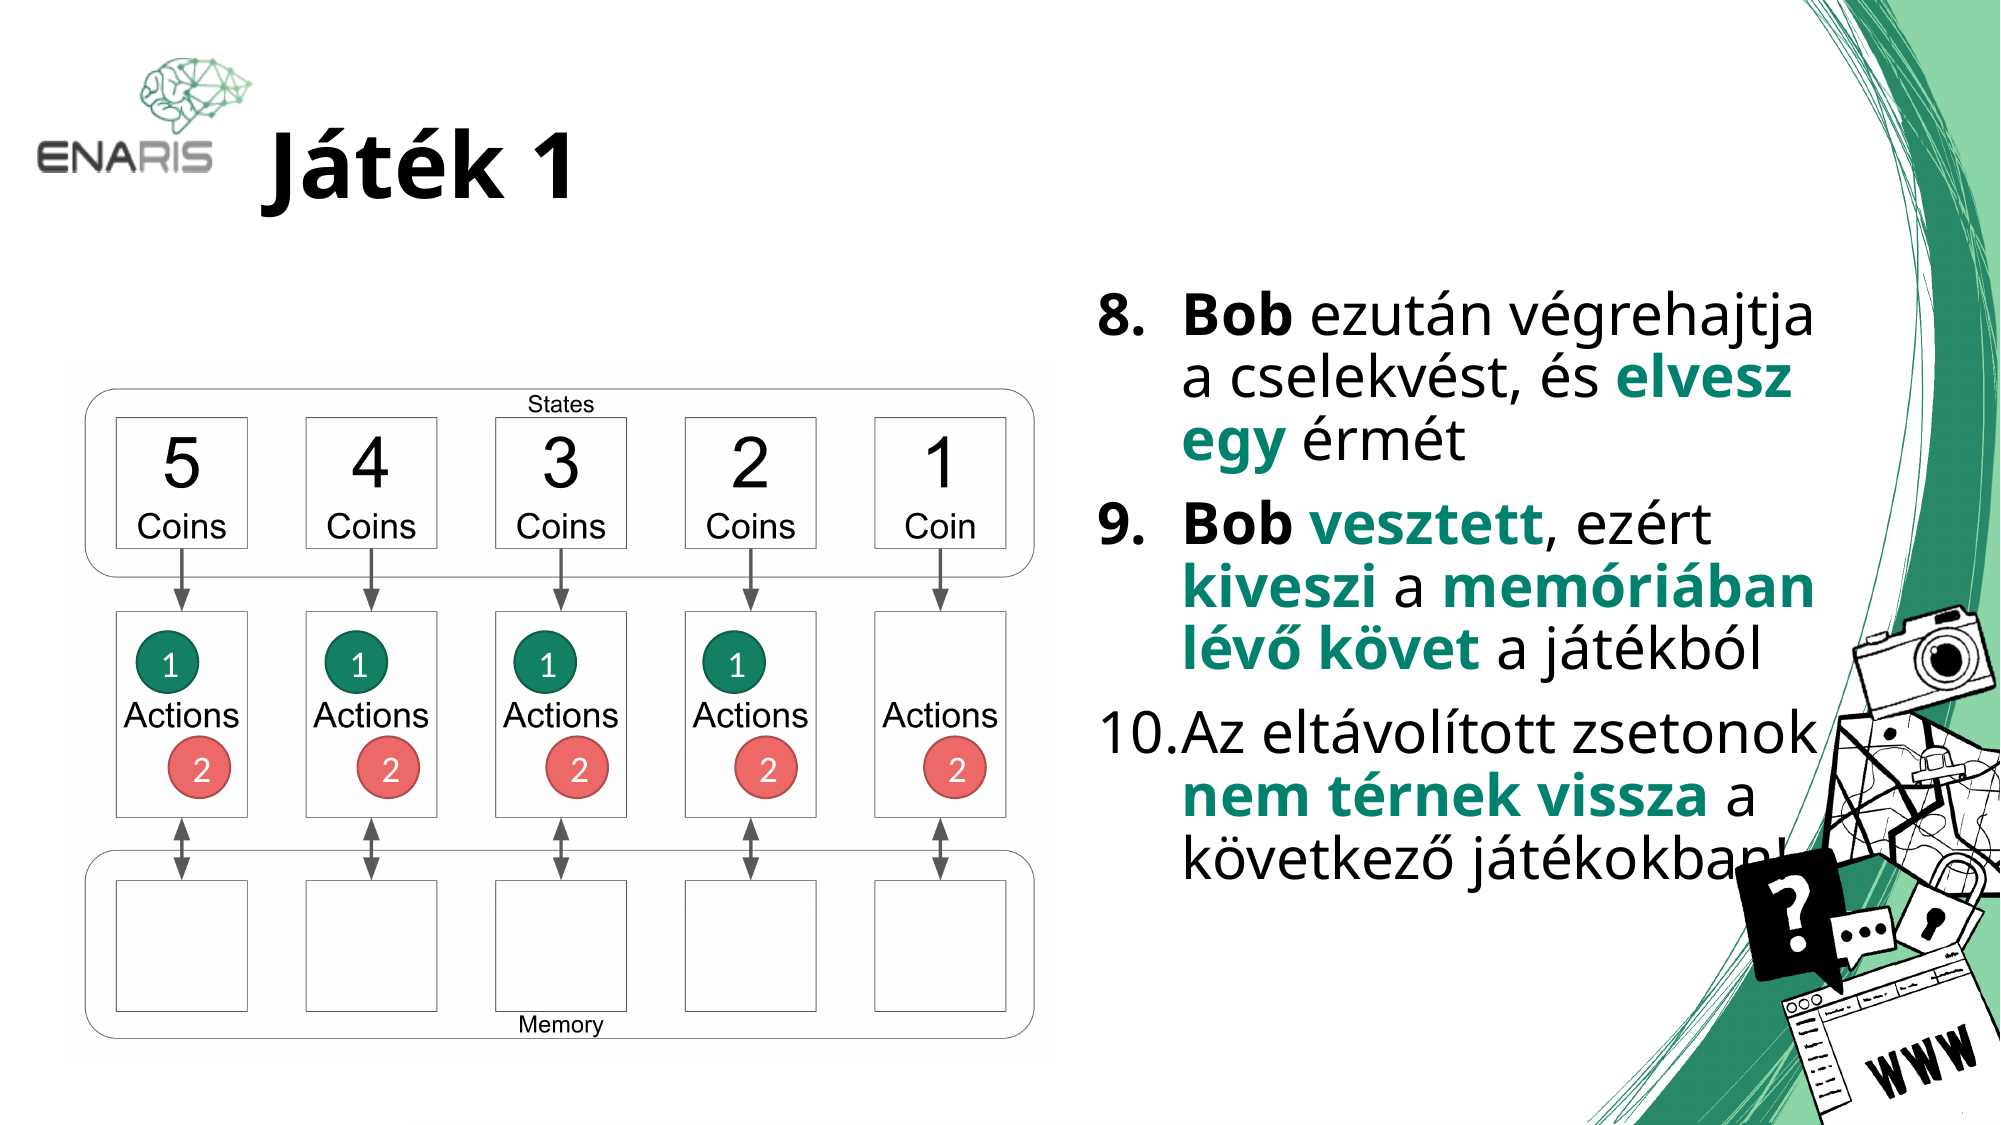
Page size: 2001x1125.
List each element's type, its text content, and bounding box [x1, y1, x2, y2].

text_box Bob ezután végrehajtja a cselekvést, és elvesz egy érmét Bob vesztett, ezért kiveszi a memóriában lévő követ a játékból Az eltávolított zsetonok nem térnek vissza a következő játékokban! [1082, 277, 1869, 1046]
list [63, 361, 1059, 1066]
title Játék 1 [253, 59, 1863, 278]
picture [408, 0, 2000, 1125]
picture [37, 58, 254, 173]
